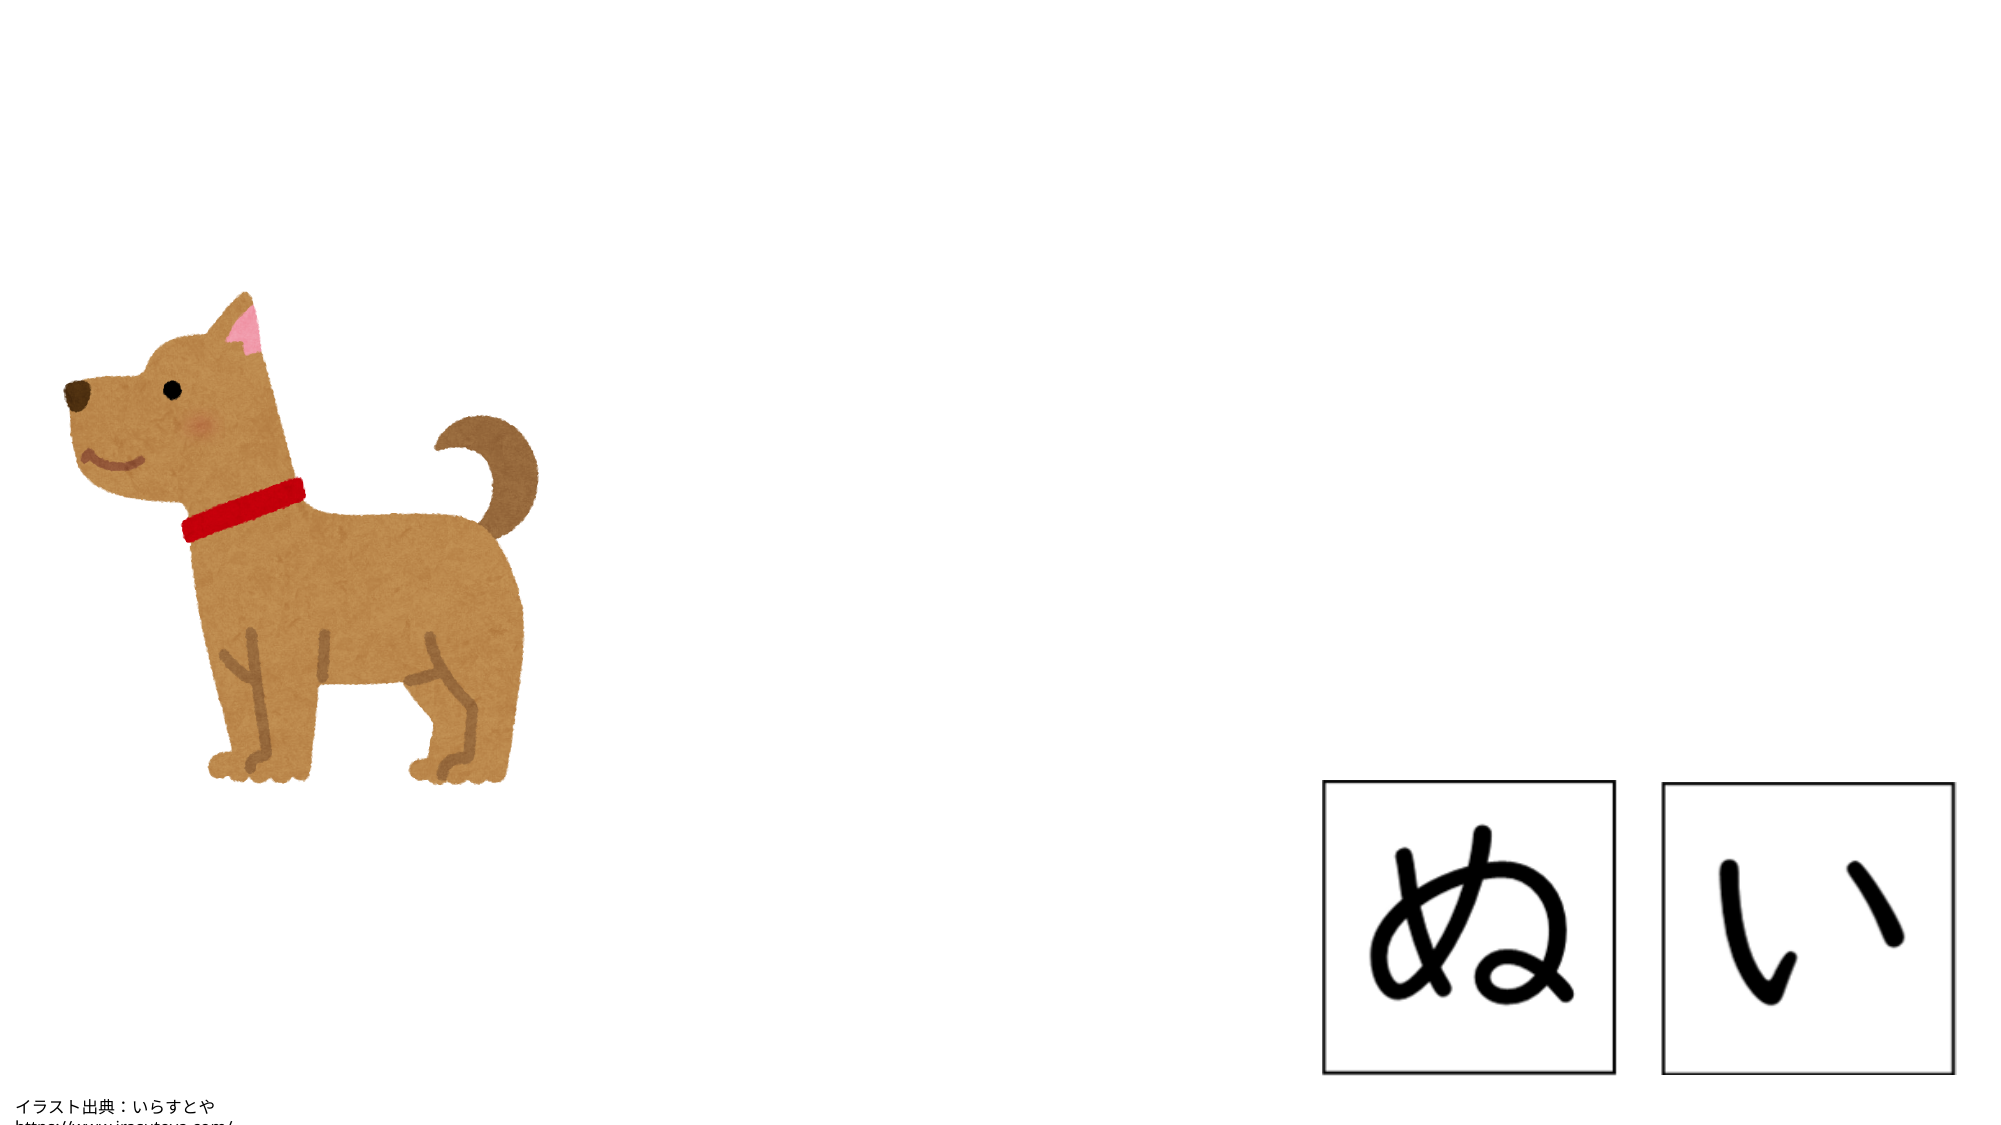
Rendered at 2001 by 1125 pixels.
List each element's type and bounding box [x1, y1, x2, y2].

picture [1661, 782, 1957, 1075]
list [43, 275, 557, 816]
picture [1322, 780, 1618, 1077]
